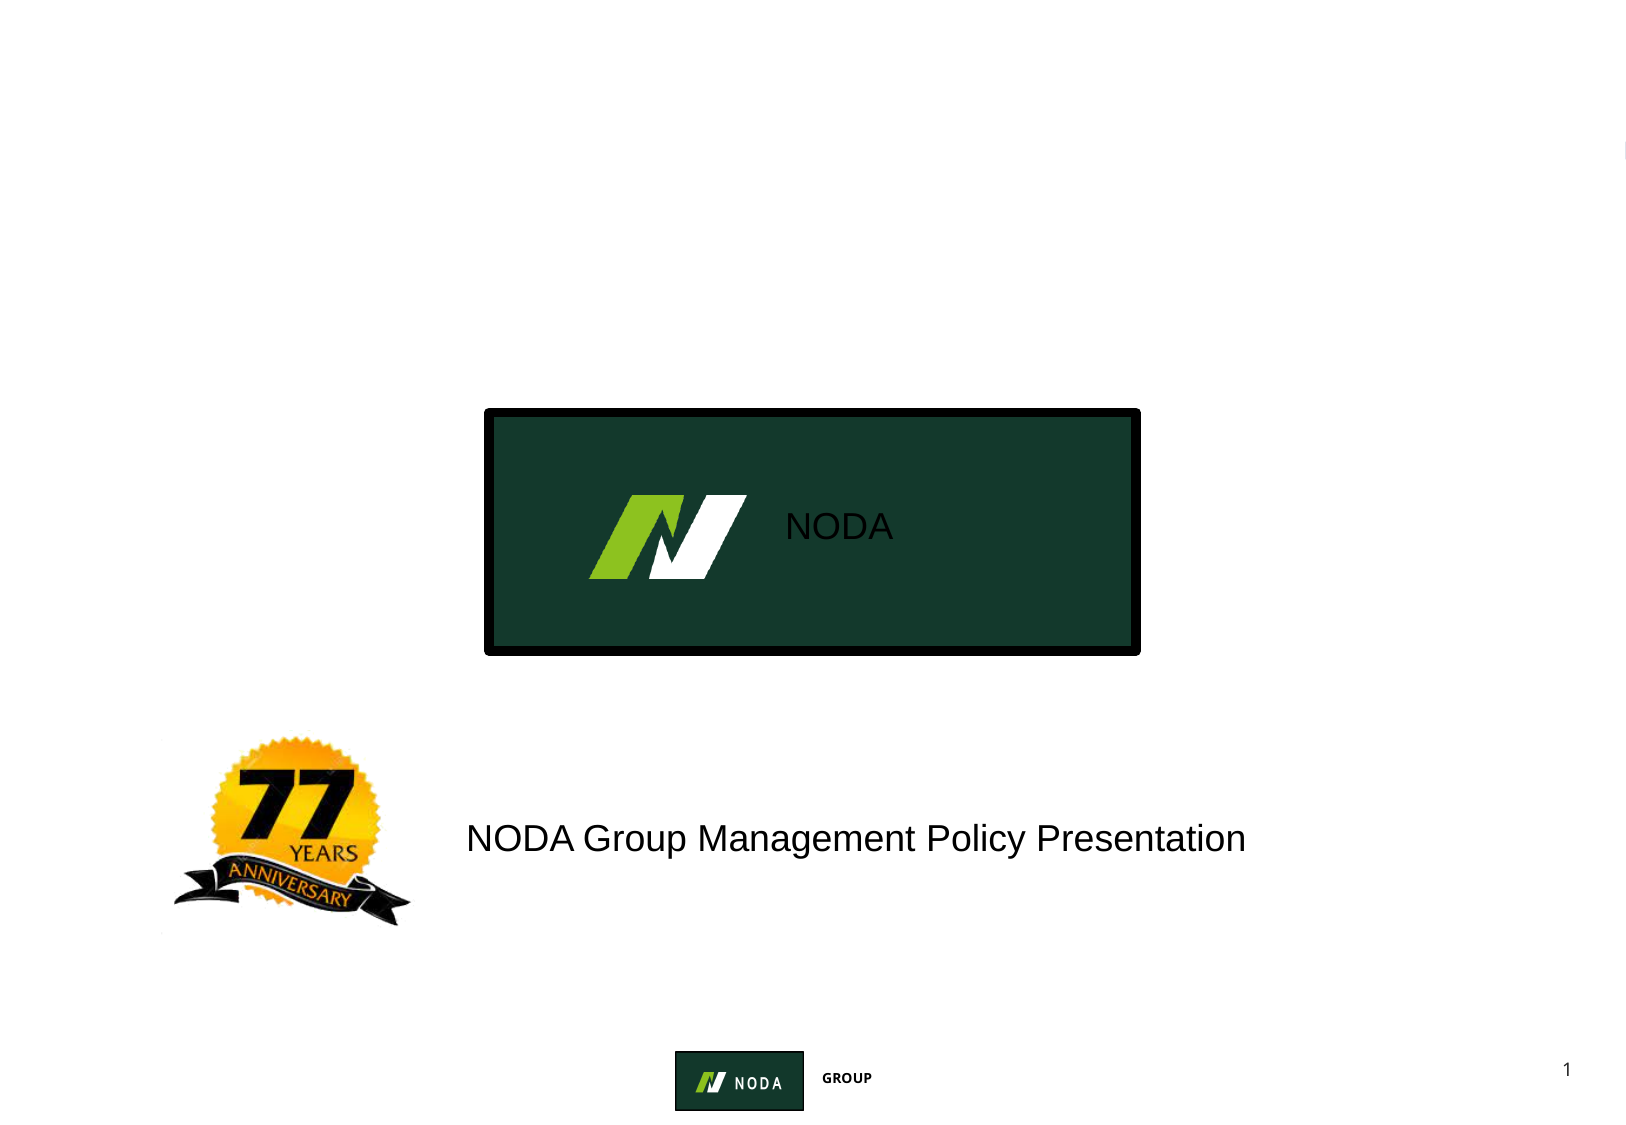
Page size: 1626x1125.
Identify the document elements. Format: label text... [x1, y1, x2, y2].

picture [160, 730, 420, 937]
text_box NODA Group Management Policy Presentation [451, 806, 1309, 866]
picture [675, 1051, 804, 1111]
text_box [488, 412, 1137, 652]
slide_number 0 [1557, 1061, 1591, 1125]
text_box [0, 66, 1625, 1024]
